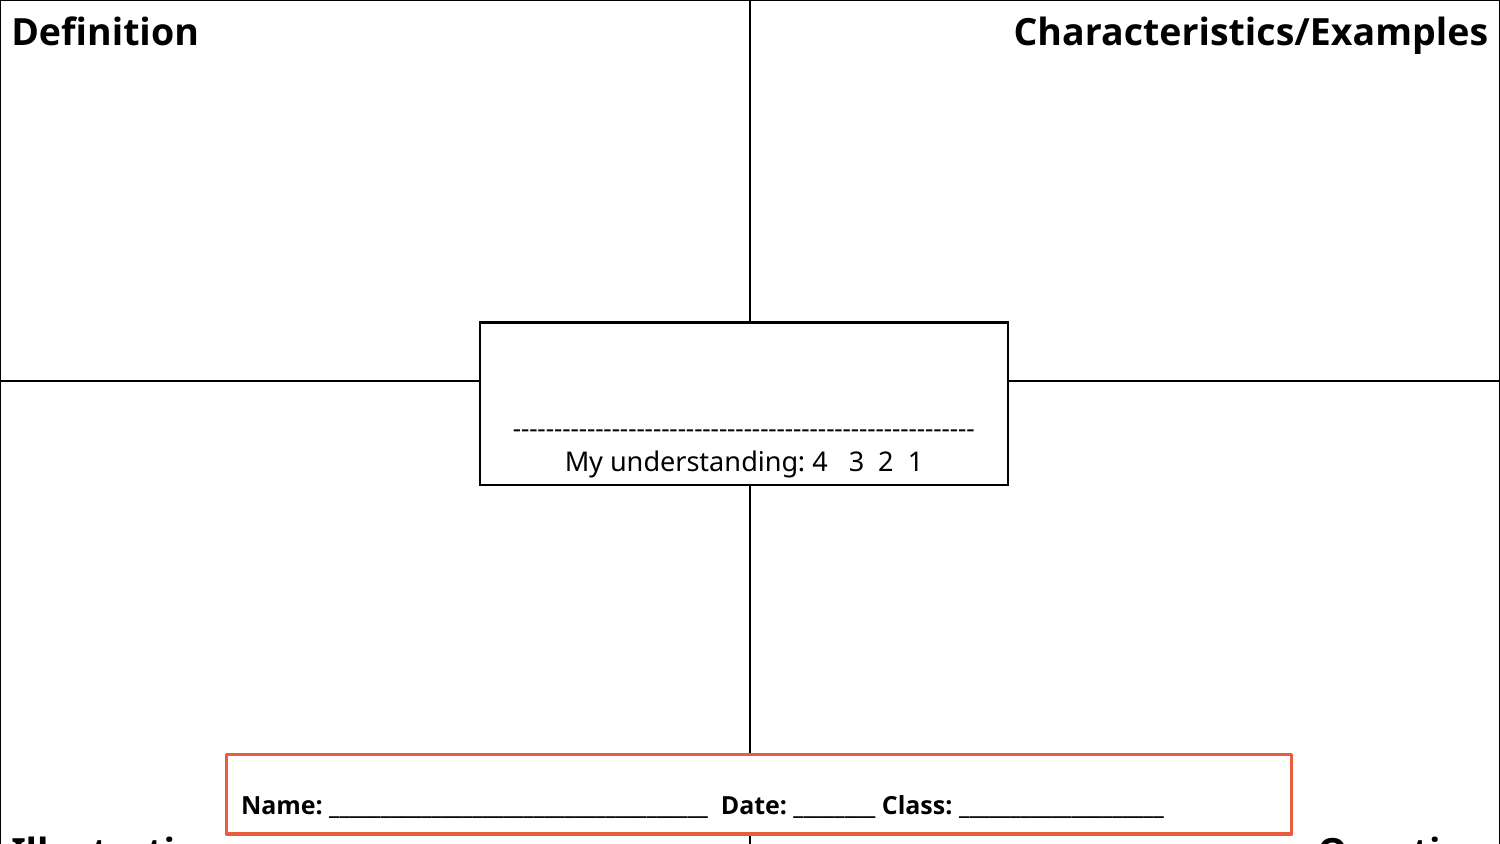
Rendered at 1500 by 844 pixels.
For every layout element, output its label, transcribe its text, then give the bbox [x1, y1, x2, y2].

table_cell Illustration [1, 382, 749, 844]
table_cell Question [751, 382, 1499, 844]
table_header Characteristics/Examples [751, 1, 1499, 380]
text_box -------------------------------------------------------- My understanding: 4 3 2 1 [480, 322, 1008, 486]
table_header Definition [1, 1, 749, 380]
text_box Name: _____________________________________ Date: ________ Class: ____________________ [226, 754, 1292, 834]
